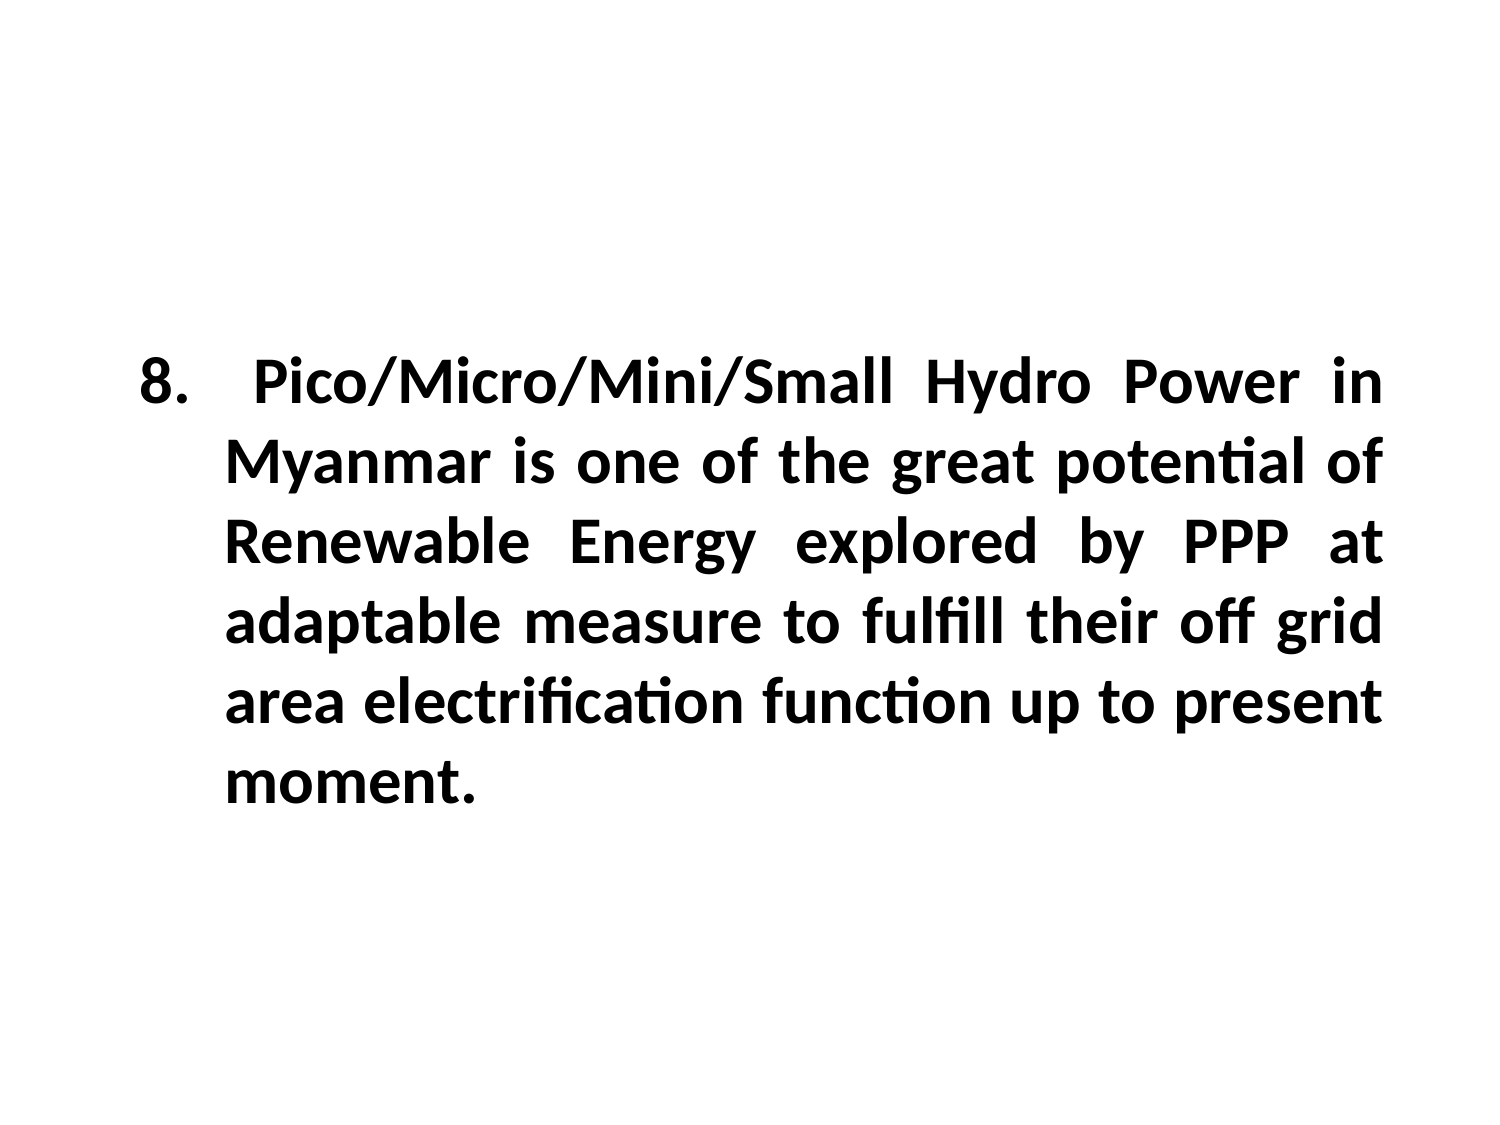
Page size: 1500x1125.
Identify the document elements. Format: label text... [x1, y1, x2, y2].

text_box 8. Pico/Micro/Mini/Small Hydro Power in Myanmar is one of the great potential of Renewable Energy explored by PPP at adaptable measure to fulfill their off grid area electrification function up to present moment. [124, 249, 1400, 825]
